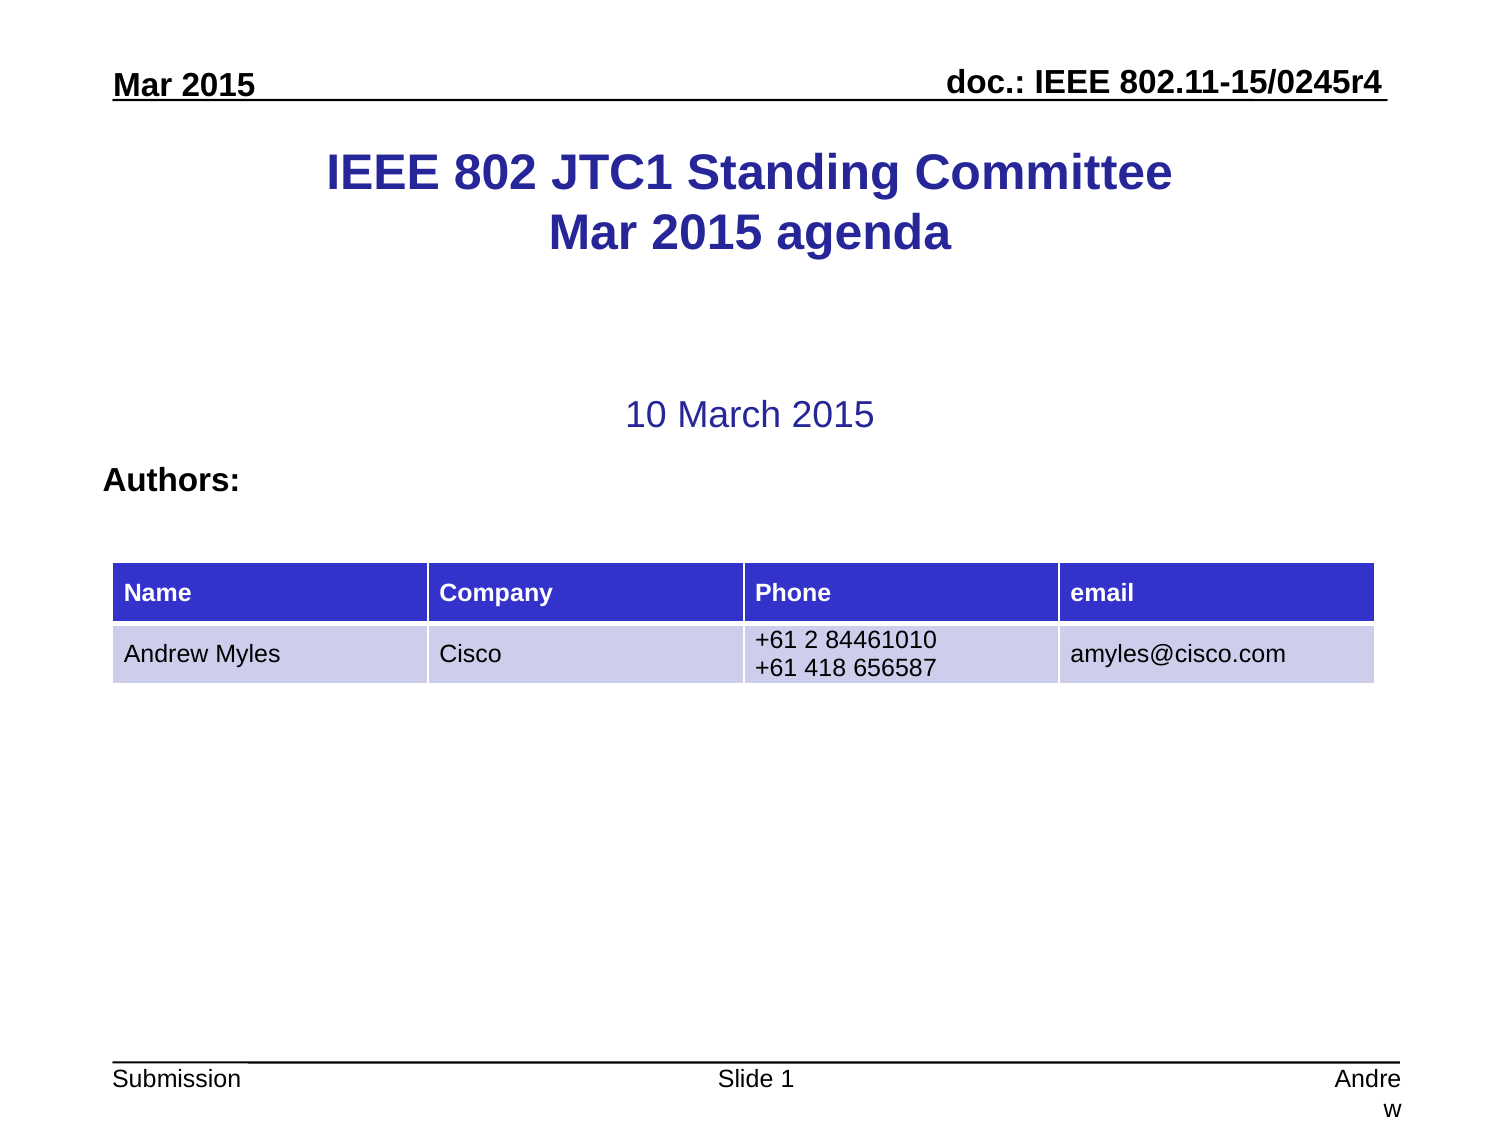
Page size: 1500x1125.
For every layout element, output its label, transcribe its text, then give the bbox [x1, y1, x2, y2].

table_cell amyles@cisco.com [1060, 626, 1374, 683]
table_header email [1060, 563, 1374, 621]
table_header Phone [745, 563, 1058, 621]
table_cell Cisco [429, 626, 743, 683]
title IEEE 802 JTC1 Standing Committee Mar 2015 agenda [112, 112, 1388, 288]
text_box Authors: [87, 450, 325, 513]
table_cell Andrew Myles [113, 626, 427, 683]
table_header Name [113, 563, 427, 621]
table_cell +61 2 84461010 +61 418 656587 [745, 626, 1058, 683]
slide_number Slide 1 [709, 1061, 803, 1093]
table_header Company [429, 563, 743, 621]
footer Andrew Myles, Cisco [1320, 1061, 1402, 1093]
list 10 March 2015 [112, 382, 1388, 445]
